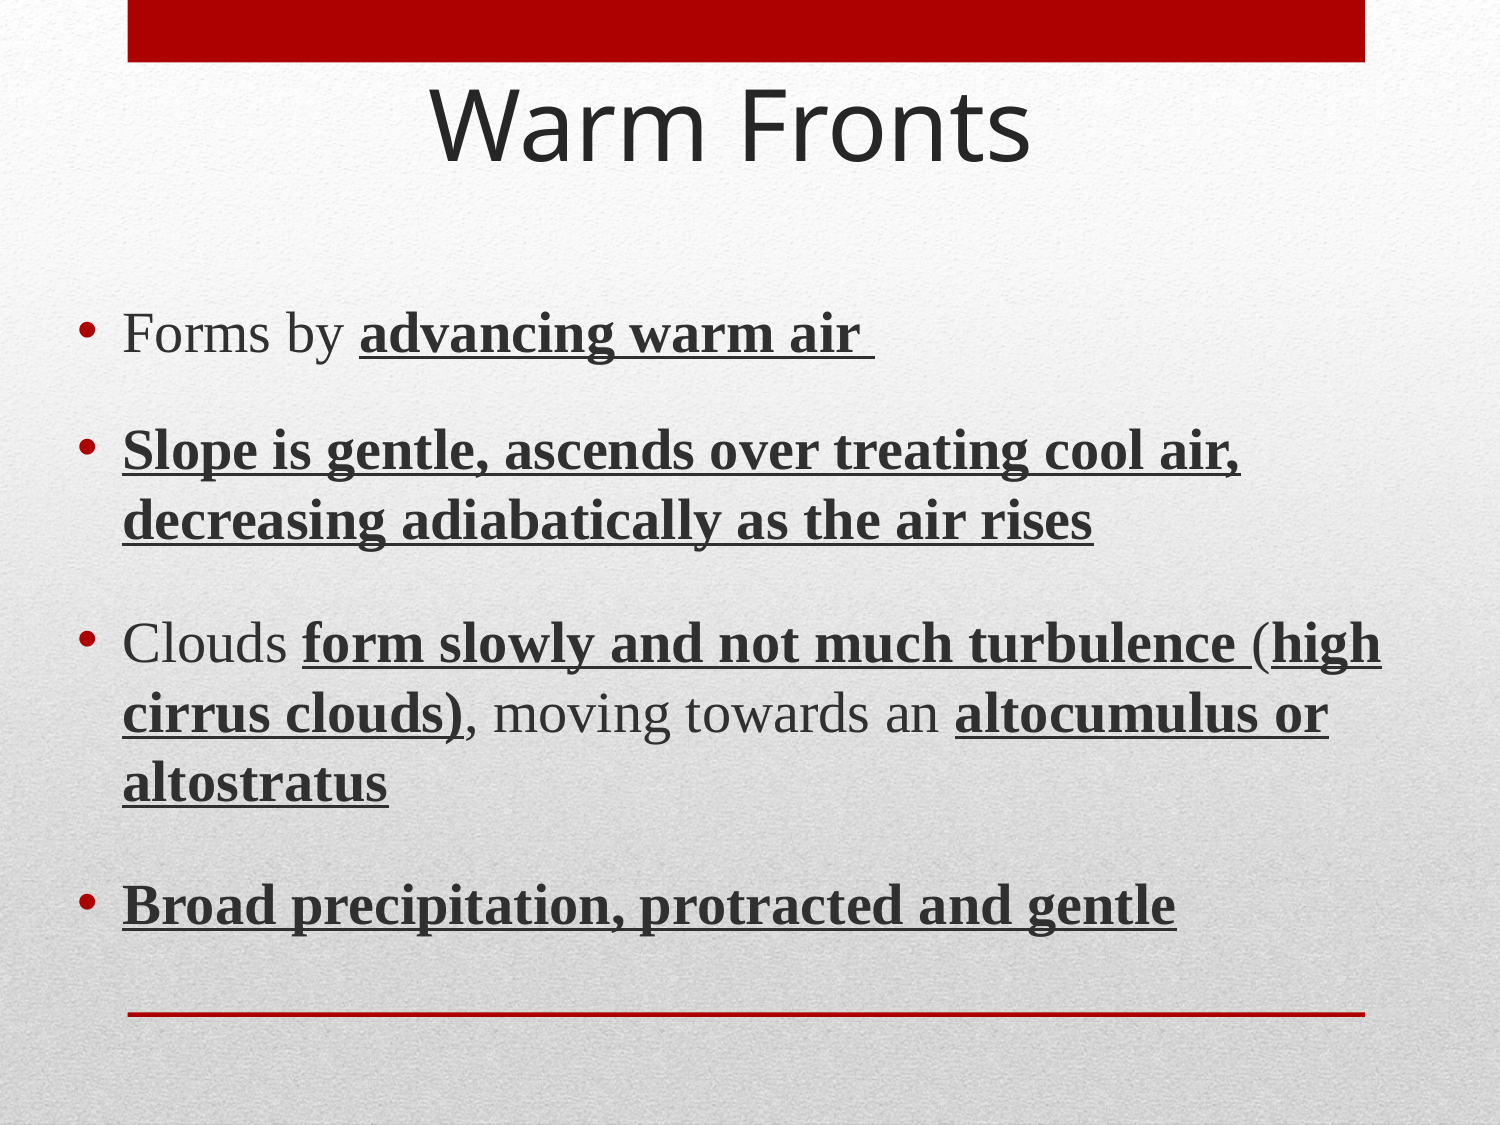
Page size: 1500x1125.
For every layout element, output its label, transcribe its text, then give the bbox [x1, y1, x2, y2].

list Forms by advancing warm air Slope is gentle, ascends over treating cool air, decreasing adiabatically as the air rises Clouds form slowly and not much turbulence (high cirrus clouds), moving towards an altocumulus or altostratus Broad precipitation, protracted and gentle [62, 212, 1438, 1019]
title Warm Fronts [162, 1, 1300, 190]
